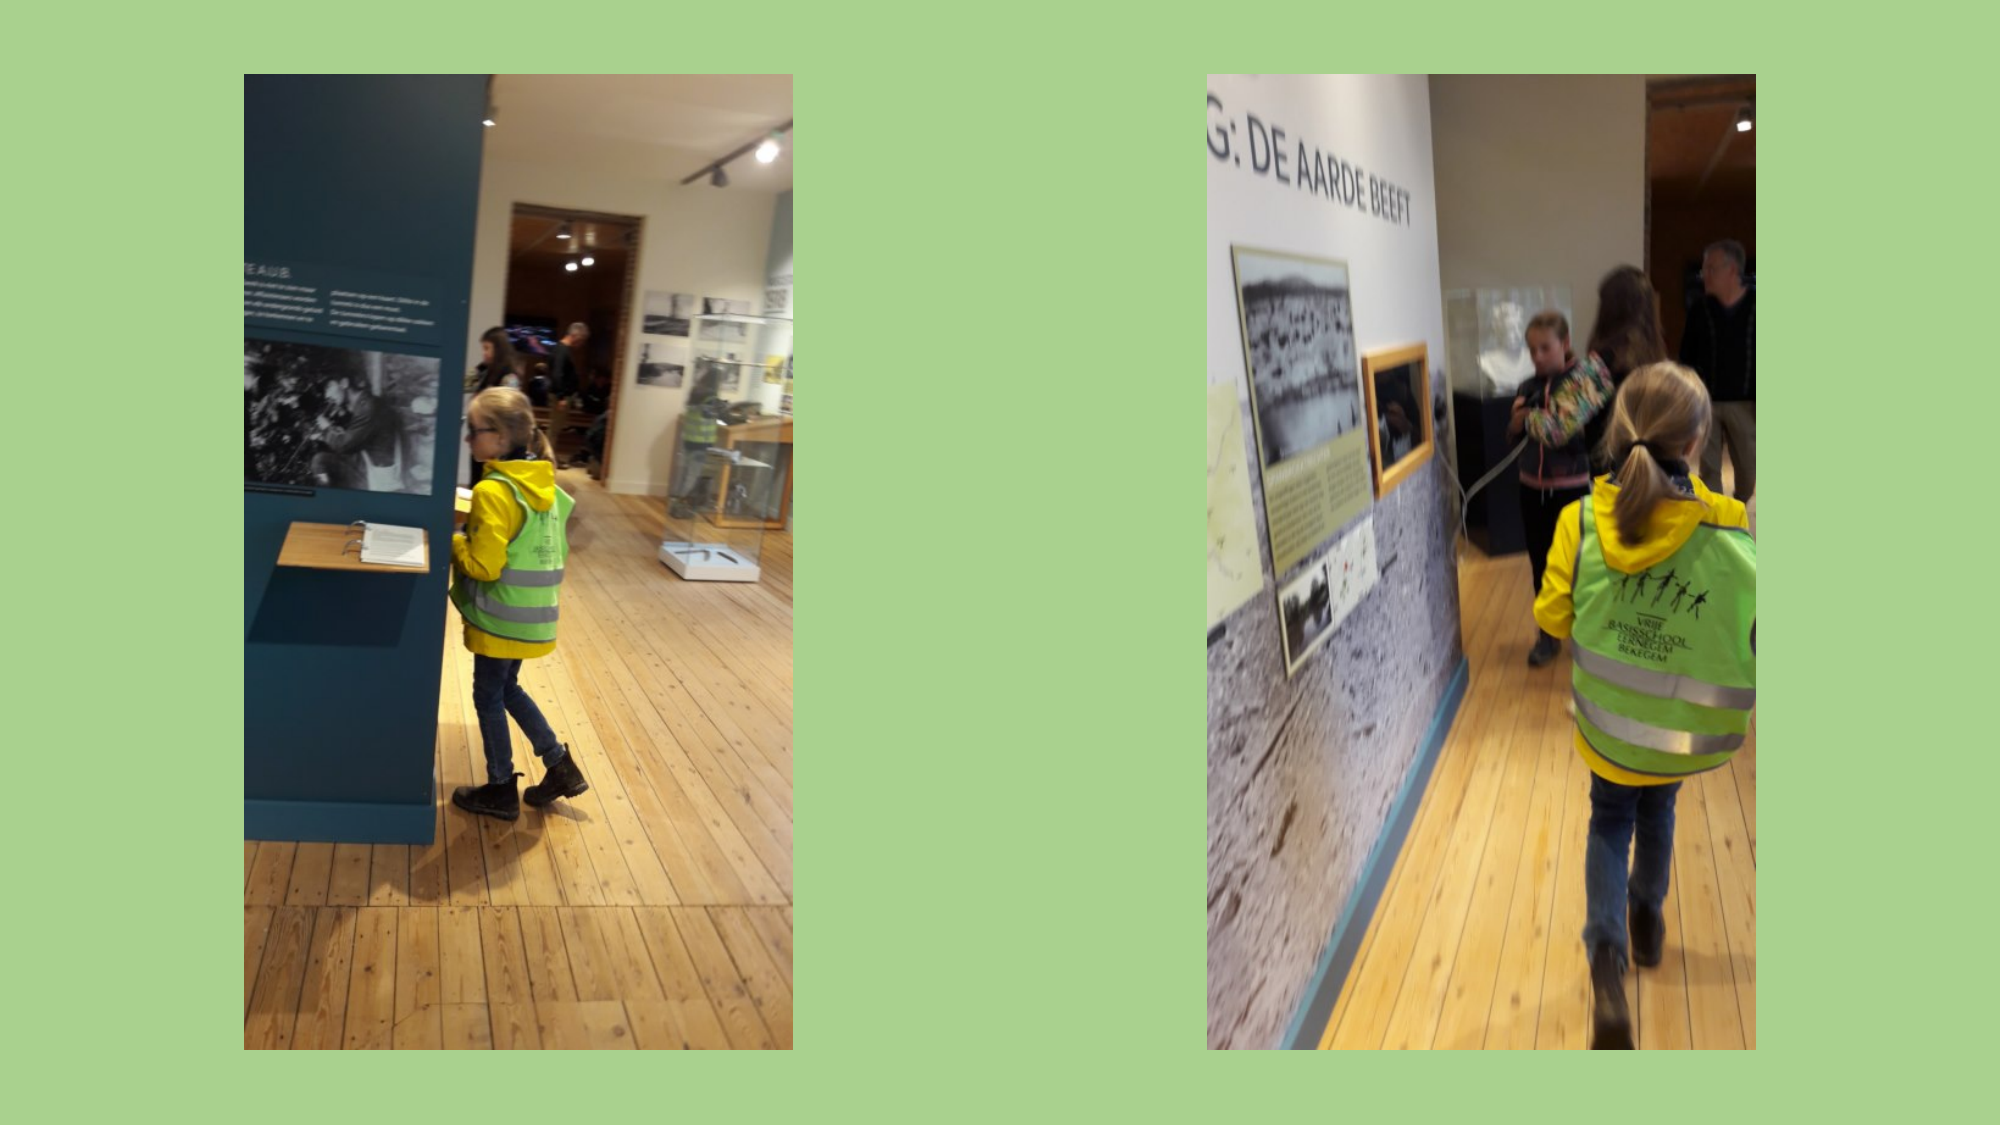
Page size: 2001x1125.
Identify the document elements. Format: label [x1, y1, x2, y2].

picture [1206, 74, 1756, 1050]
picture [244, 74, 793, 1050]
